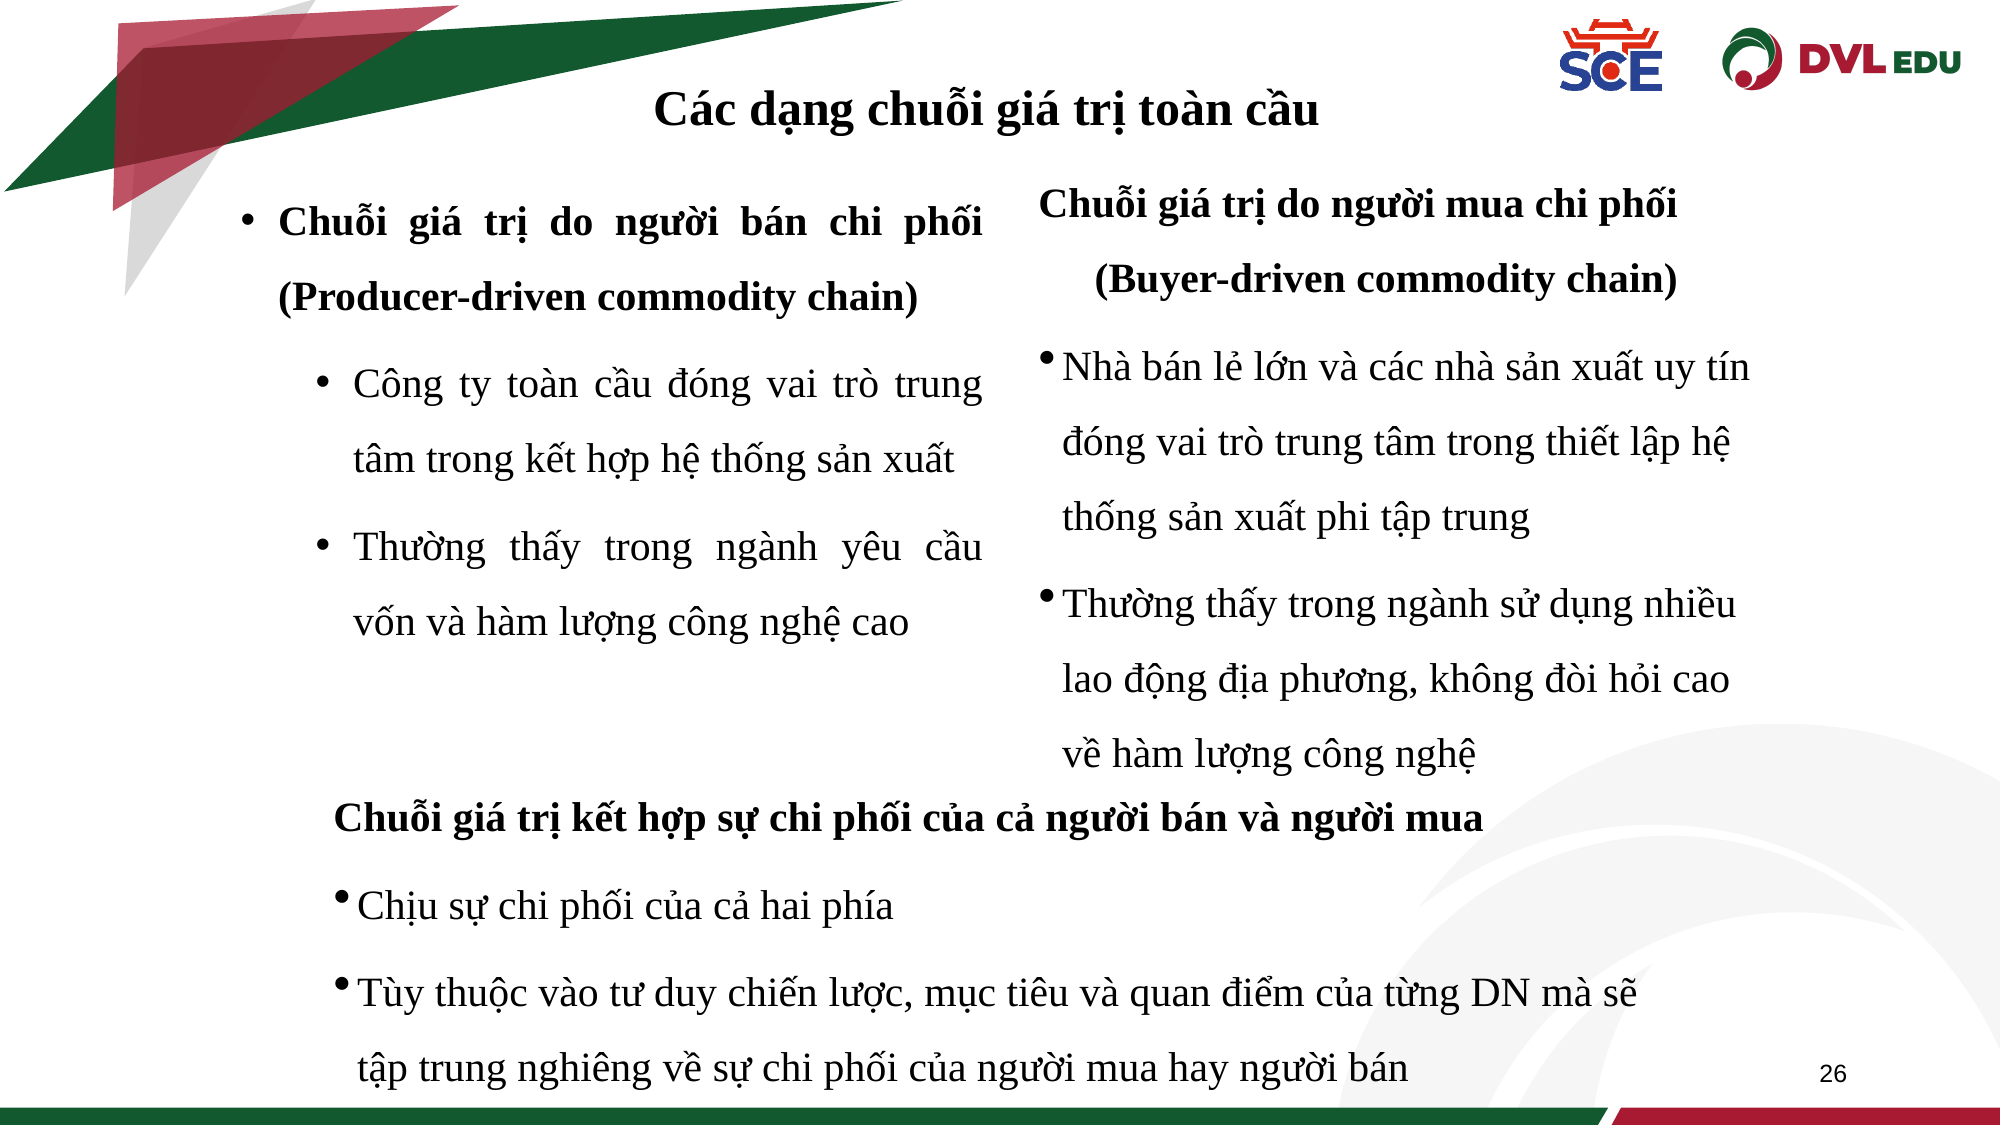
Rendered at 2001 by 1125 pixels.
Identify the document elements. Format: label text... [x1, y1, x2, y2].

picture [1559, 19, 1667, 91]
text_box Các dạng chuỗi giá trị toàn cầu [638, 68, 1469, 143]
text_box Chuỗi giá trị do người bán chi phối (Producer-driven commodity chain) Công ty toàn cầu đóng vai trò trung tâm trong kết hợp hệ thống sản xuất Thường thấy trong ngành yêu cầu vốn và hàm lượng công nghệ cao [225, 161, 999, 721]
text_box 26 [1412, 1042, 1863, 1103]
text_box Chuỗi giá trị kết hợp sự chi phối của cả người bán và người mua Chịu sự chi phối của cả hai phía Tùy thuộc vào tư duy chiến lược, mục tiêu và quan điểm của từng DN mà sẽ tập trung nghiêng về sự chi phối của người mua hay người bán [333, 765, 1663, 1091]
text_box Chuỗi giá trị do người mua chi phối (Buyer-driven commodity chain) Nhà bán lẻ lớn và các nhà sản xuất uy tín đóng vai trò trung tâm trong thiết lập hệ thống sản xuất phi tập trung Thường thấy trong ngành sử dụng nhiều lao động địa phương, không đòi hỏi cao về hàm lượng công nghệ [1038, 151, 1771, 777]
picture [1722, 27, 1961, 91]
